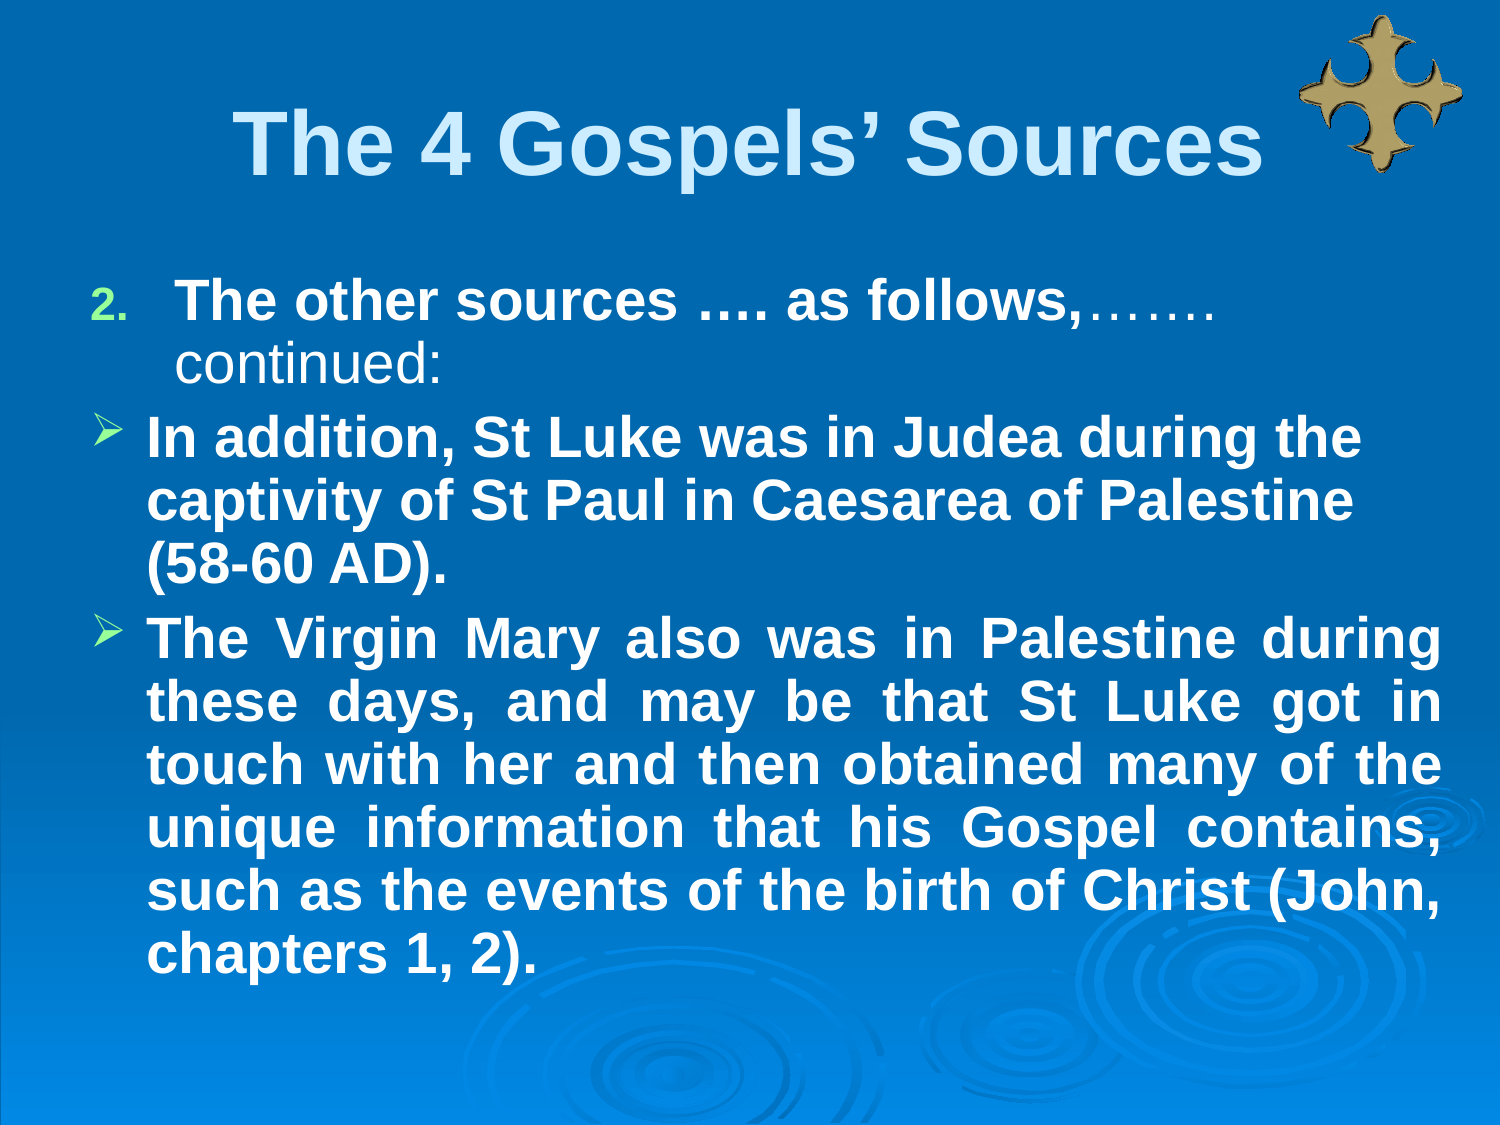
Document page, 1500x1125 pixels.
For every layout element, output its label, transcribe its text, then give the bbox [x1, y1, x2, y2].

title The 4 Gospels’ Sources [74, 45, 1426, 233]
list The other sources …. as follows,……. continued: In addition, St Luke was in Judea during the captivity of St Paul in Caesarea of Palestine (58-60 AD). The Virgin Mary also was in Palestine during these days, and may be that St Luke got in touch with her and then obtained many of the unique information that his Gospel contains, such as the events of the birth of Christ (John, chapters 1, 2). [74, 262, 1460, 1006]
picture [1293, 0, 1471, 188]
